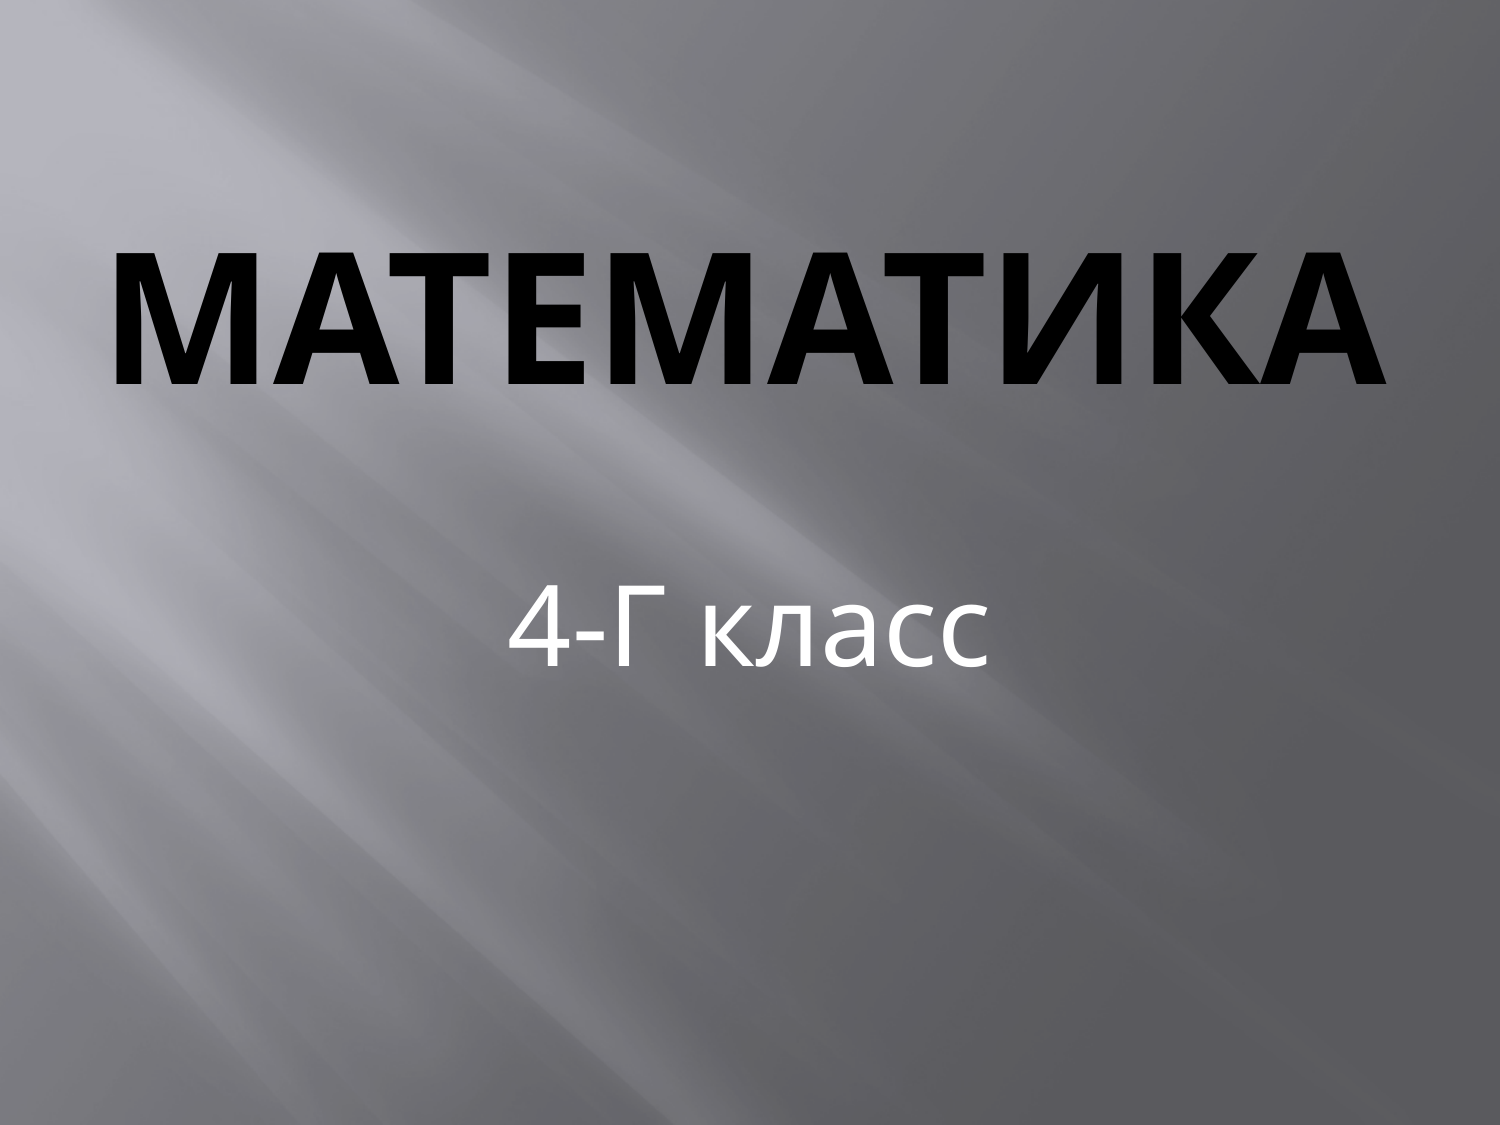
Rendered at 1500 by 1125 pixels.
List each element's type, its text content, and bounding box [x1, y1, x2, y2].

subtitle 4-Г класс [225, 546, 1275, 834]
title Математика [69, 66, 1420, 421]
